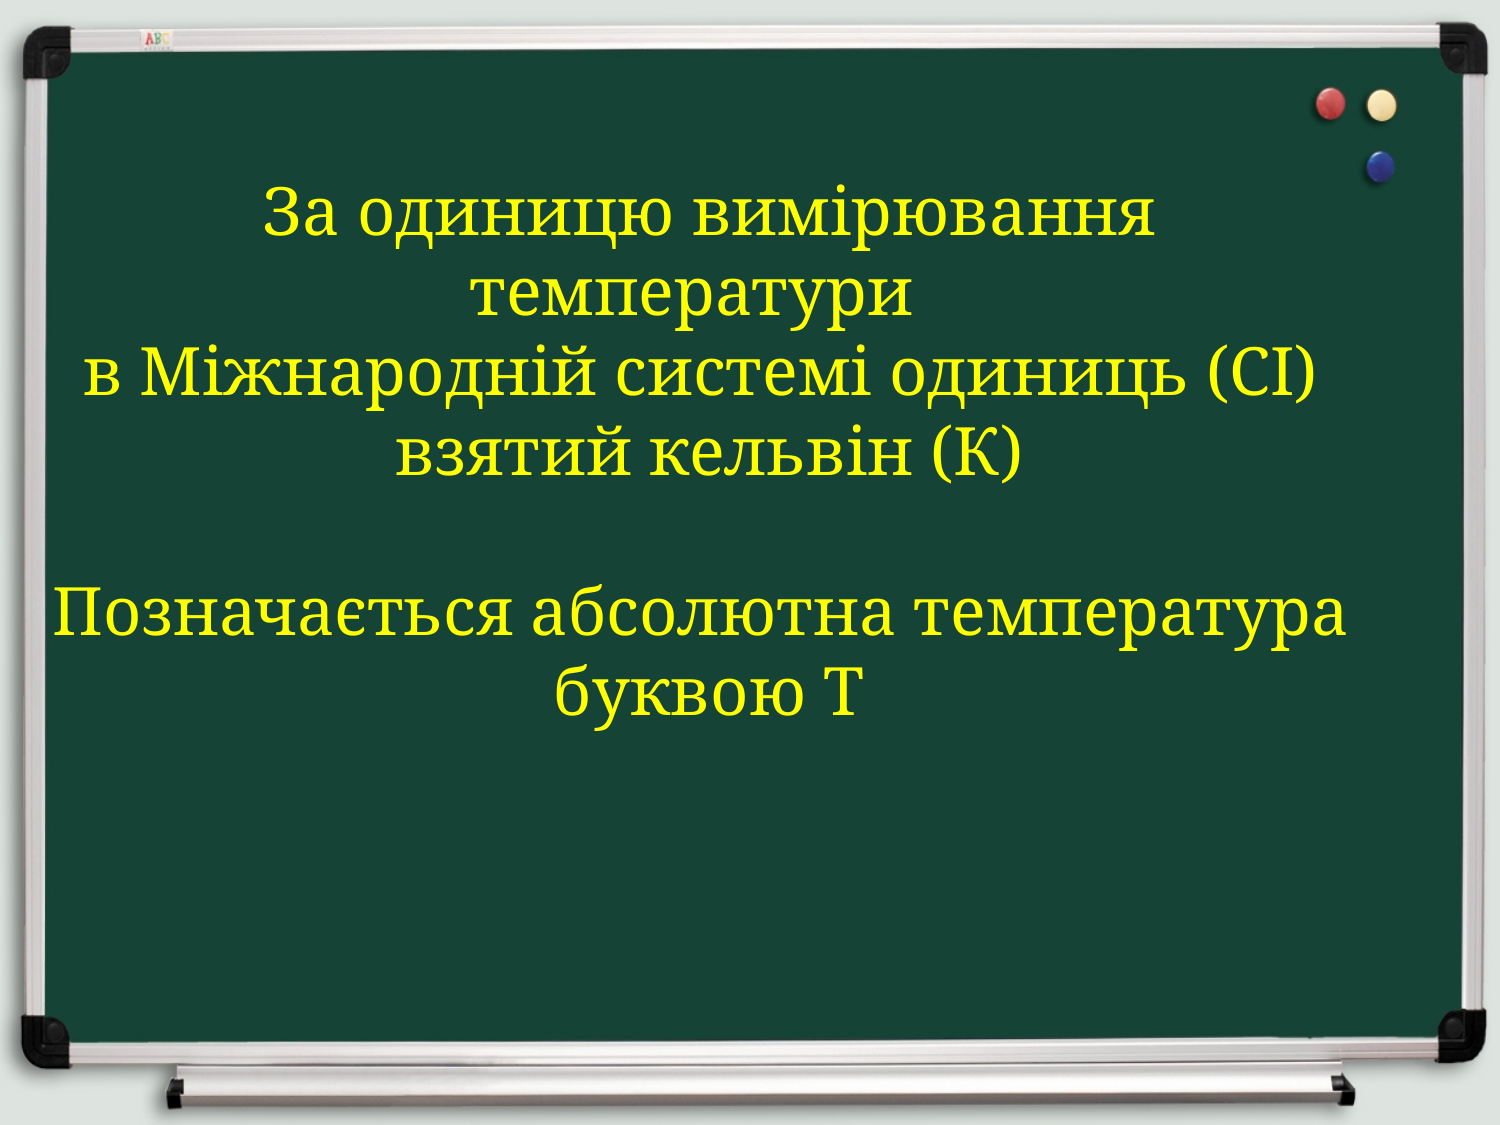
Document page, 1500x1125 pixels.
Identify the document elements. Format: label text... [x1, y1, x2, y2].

text_box За одиницю вимірювання температури в Міжнародній системі одиниць (СІ) взятий кельвін (К) Позначається абсолютна температура буквою Т [0, 201, 1402, 697]
picture [0, 0, 1500, 1125]
